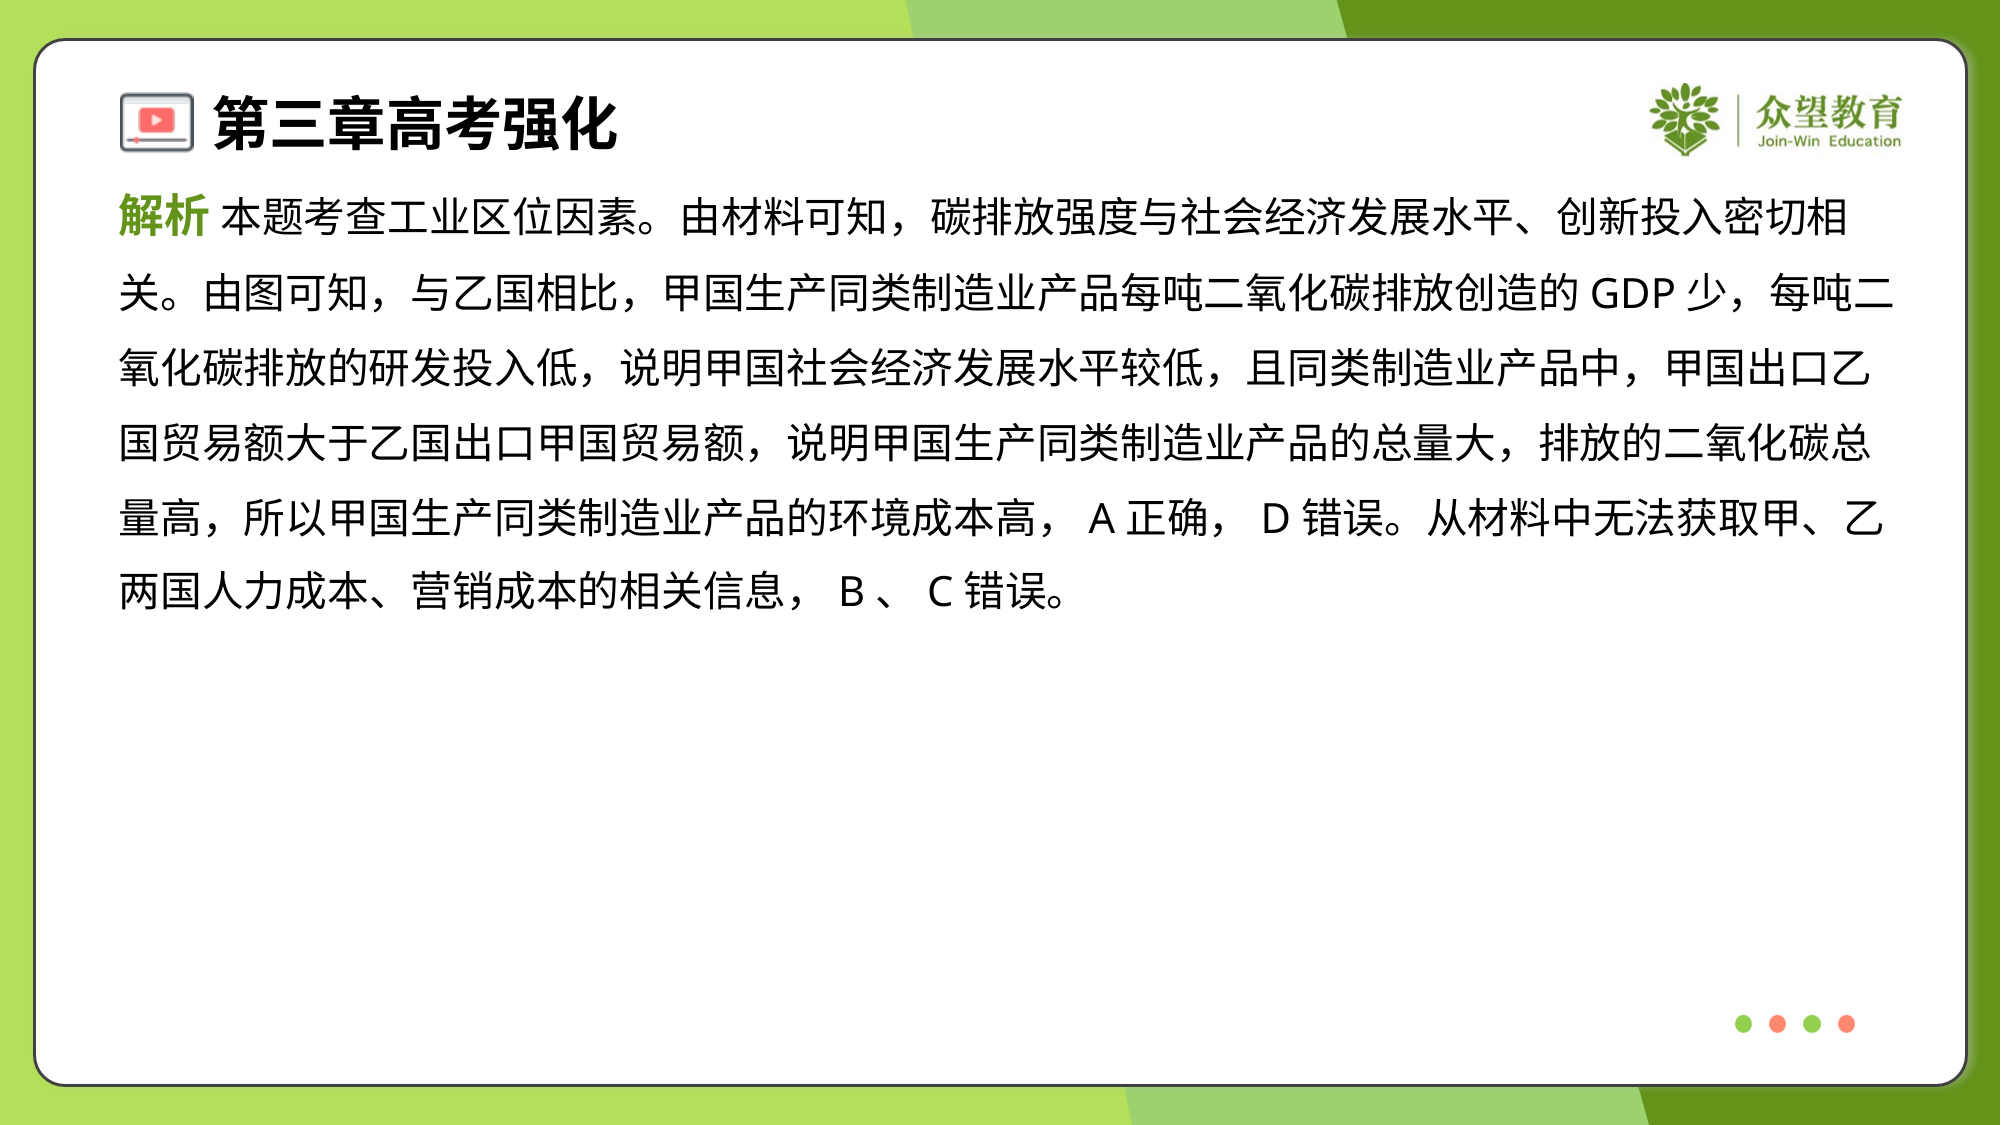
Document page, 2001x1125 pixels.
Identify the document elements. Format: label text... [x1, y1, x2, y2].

picture [0, 0, 2000, 1125]
text_box 解析 本题考查工业区位因素。由材料可知，碳排放强度与社会经济发展水平、创新投入密切相 关。由图可知，与乙国相比，甲国生产同类制造业产品每吨二氧化碳排放创造的GDP少，每吨二 氧化碳排放的研发投入低，说明甲国社会经济发展水平较低，且同类制造业产品中，甲国出口乙 国贸易额大于乙国出口甲国贸易额，说明甲国生产同类制造业产品的总量大，排放的二氧化碳总 量高，所以甲国生产同类制造业产品的环境成本高，A正确，D错误。从材料中无法获取甲、乙 两国人力成本、营销成本的相关信息，B、C错误。 [118, 164, 1883, 608]
